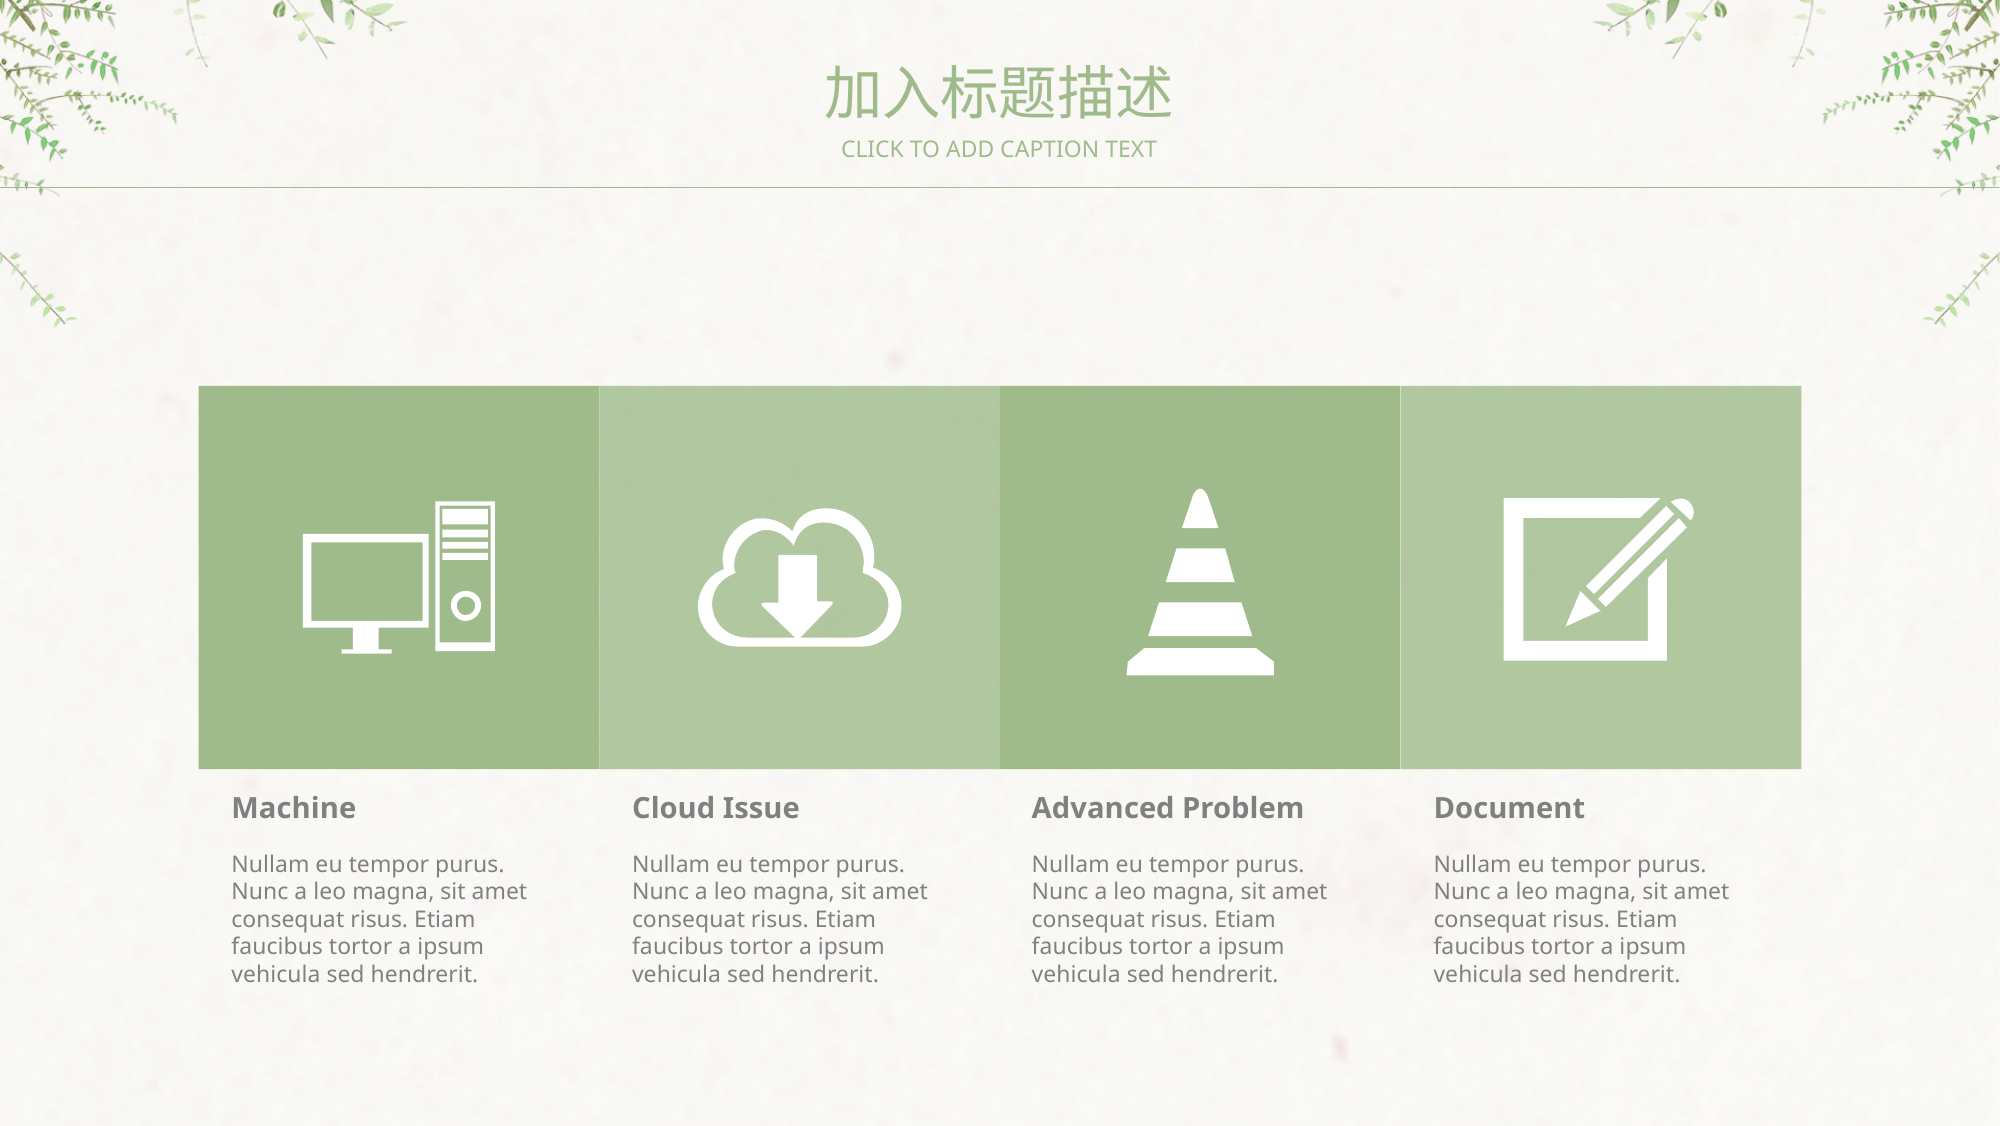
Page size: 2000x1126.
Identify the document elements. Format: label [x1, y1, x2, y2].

picture [0, 188, 2000, 1126]
text_box [198, 385, 1802, 966]
picture [0, 0, 2000, 55]
text_box [0, 55, 2000, 188]
